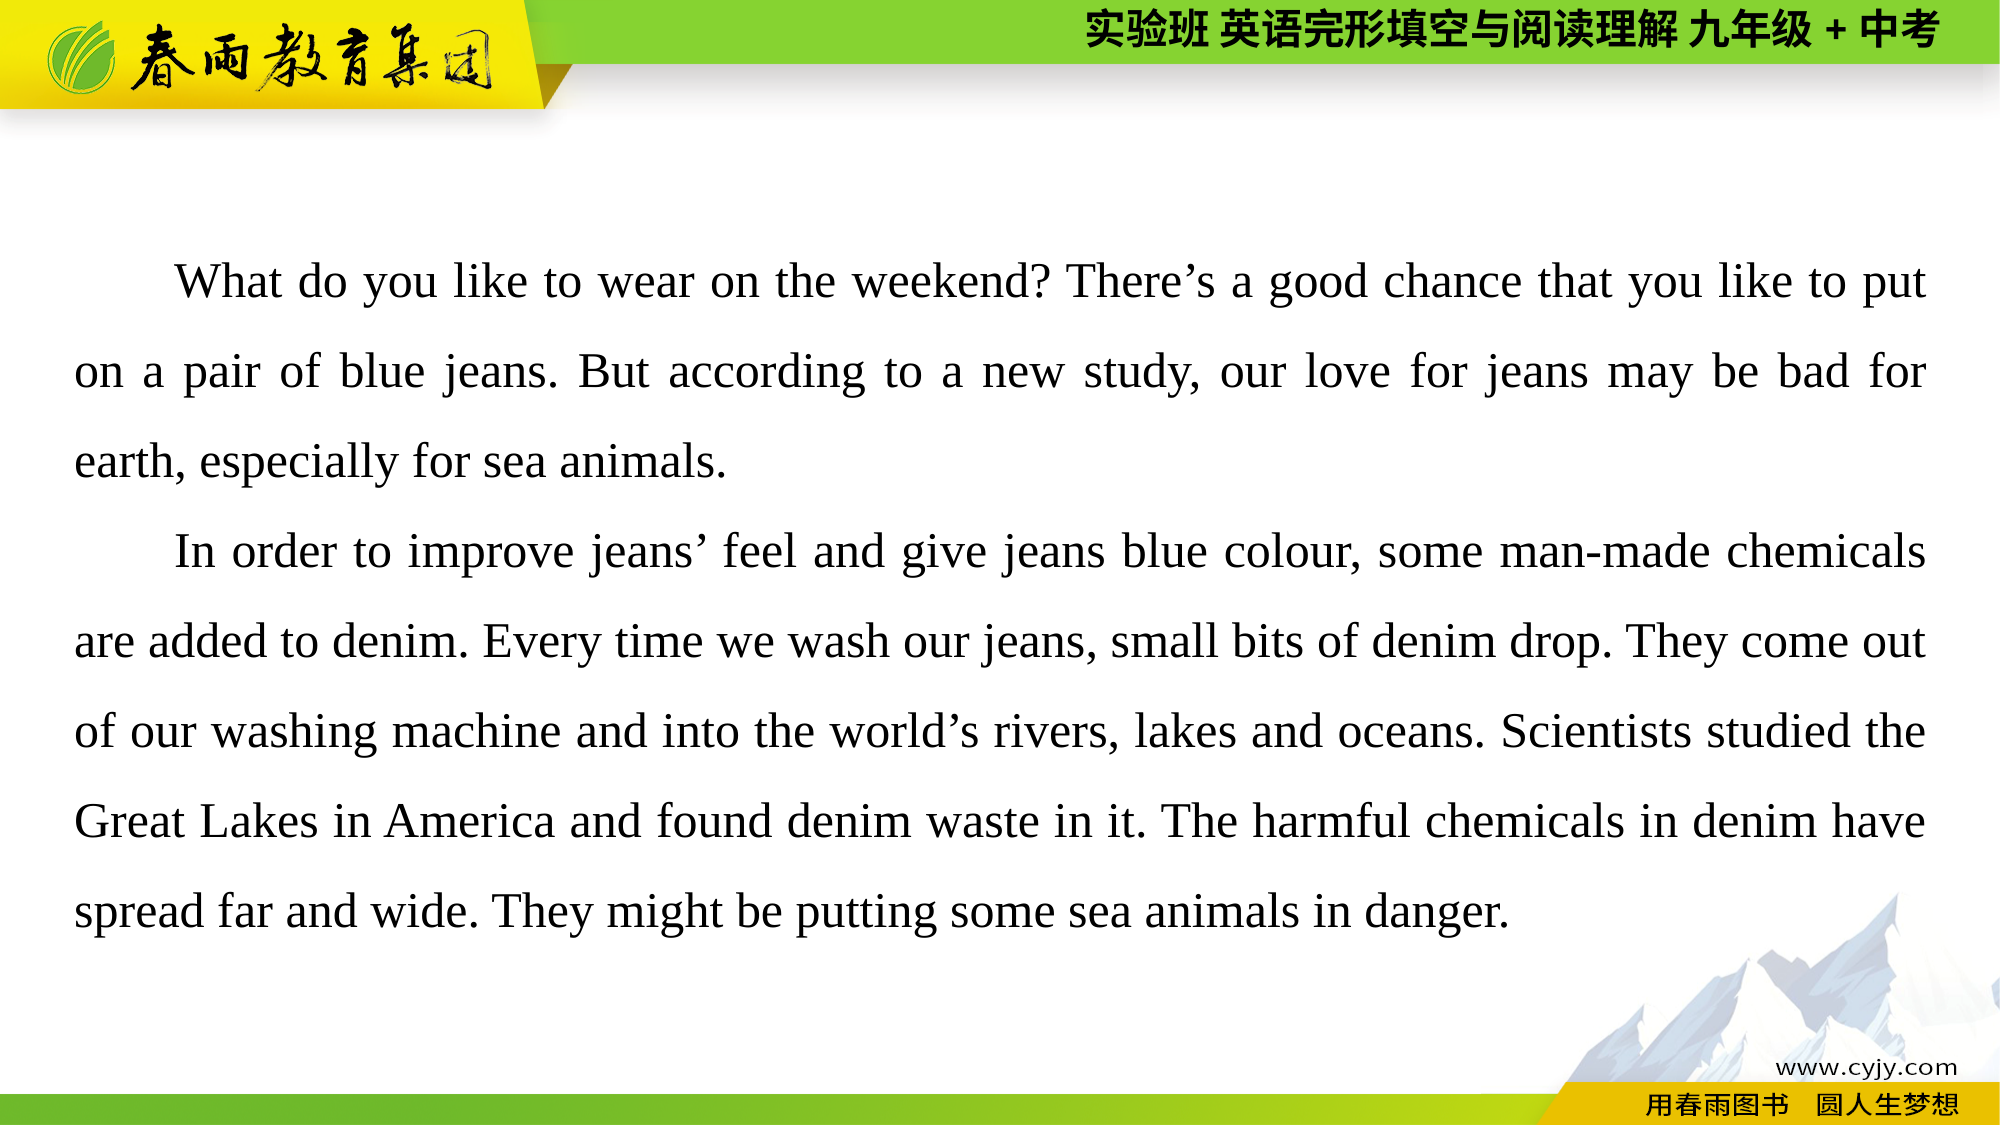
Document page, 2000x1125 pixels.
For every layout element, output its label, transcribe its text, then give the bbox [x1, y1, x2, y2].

list What do you like to wear on the weekend? There’s a good chance that you like to put on a pair of blue jeans. But according to a new study, our love for jeans may be bad for earth, especially for sea animals. In order to improve jeans’ feel and give jeans blue colour, some man-made chemicals are added to denim. Every time we wash our jeans, small bits of denim drop. They come out of our washing machine and into the world’s rivers, lakes and oceans. Scientists studied the Great Lakes in America and found denim waste in it. The harmful chemicals in denim have spread far and wide. They might be putting some sea animals in danger. [59, 210, 1944, 953]
picture [0, 0, 2000, 1125]
